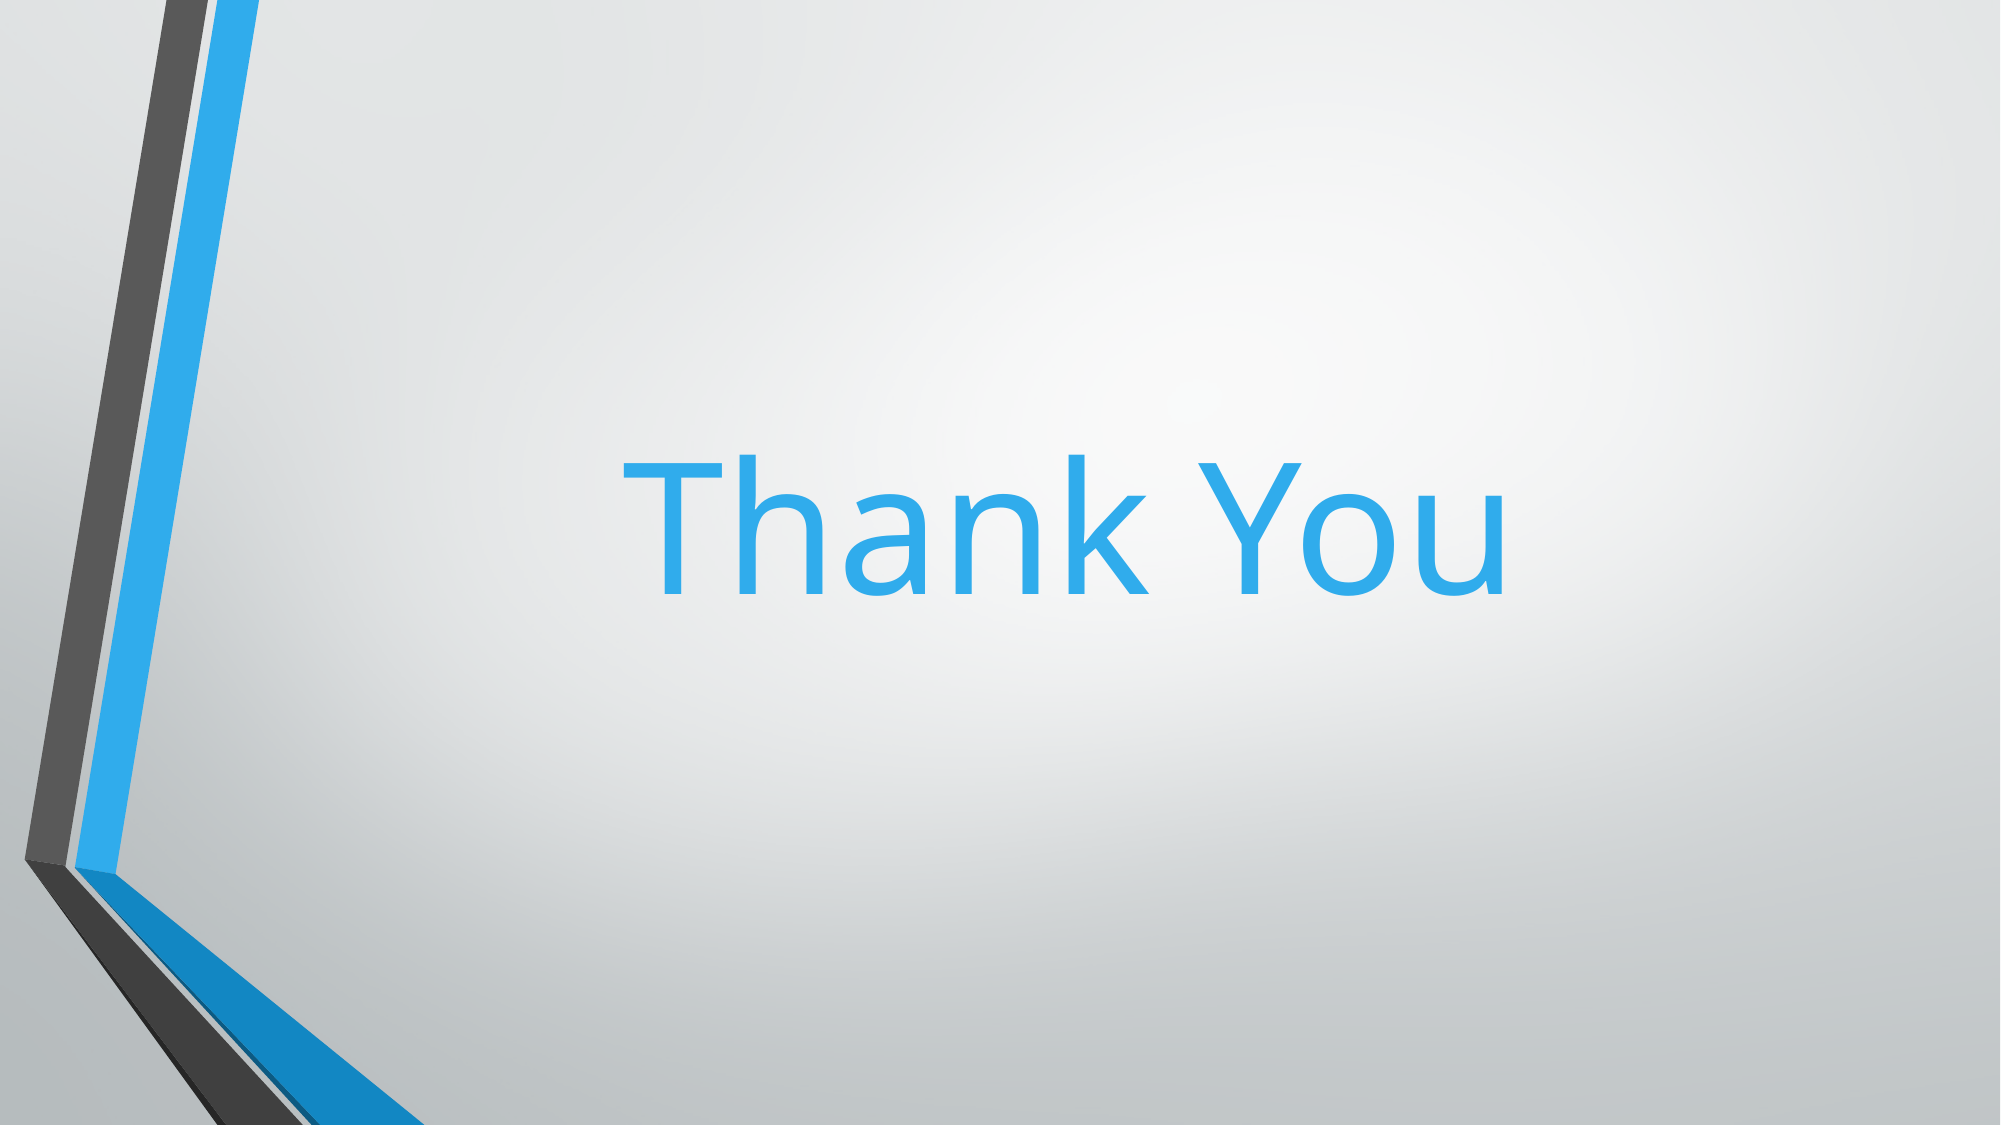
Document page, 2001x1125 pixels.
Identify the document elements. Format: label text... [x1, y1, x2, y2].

title Thank You [248, 487, 1892, 775]
